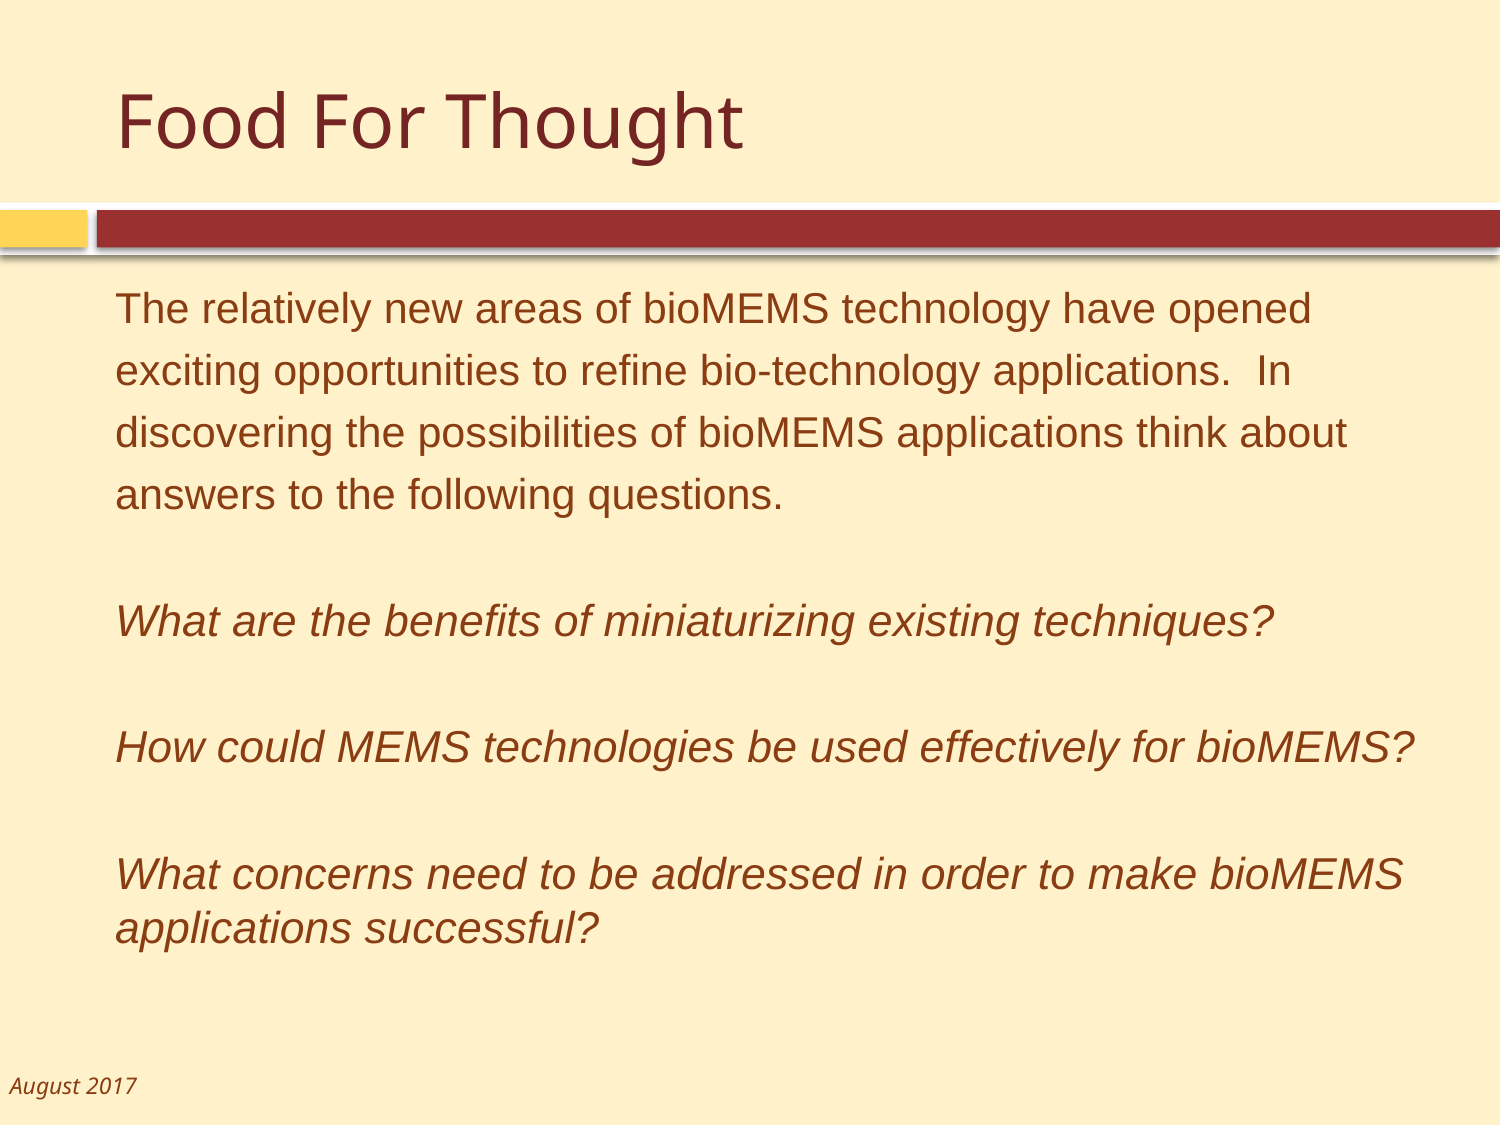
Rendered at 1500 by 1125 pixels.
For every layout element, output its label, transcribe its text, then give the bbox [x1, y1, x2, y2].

list The relatively new areas of bioMEMS technology have opened exciting opportunities to refine bio-technology applications. In discovering the possibilities of bioMEMS applications think about answers to the following questions. What are the benefits of miniaturizing existing techniques? How could MEMS technologies be used effectively for bioMEMS? What concerns need to be addressed in order to make bioMEMS applications successful? [100, 262, 1438, 1000]
title Food For Thought [100, 37, 1438, 200]
